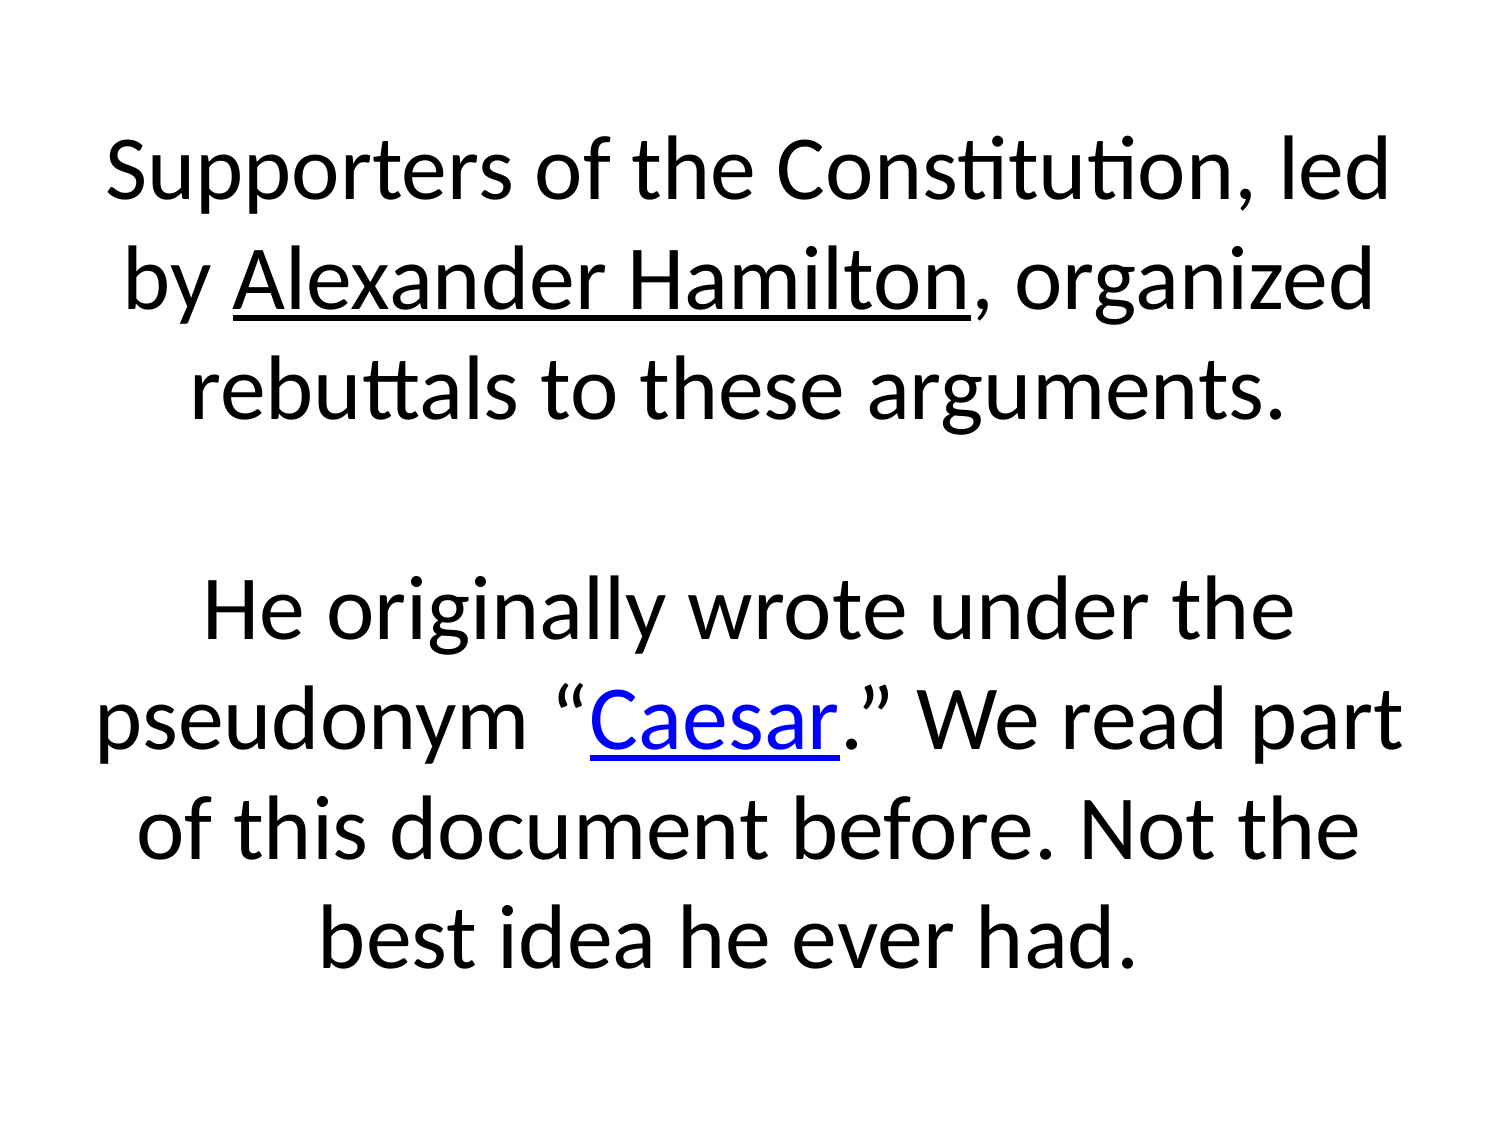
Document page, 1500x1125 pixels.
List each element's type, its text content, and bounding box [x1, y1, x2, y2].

title Supporters of the Constitution, led by Alexander Hamilton, organized rebuttals to these arguments. He originally wrote under the pseudonym “Caesar.” We read part of this document before. Not the best idea he ever had. [75, 45, 1425, 1050]
